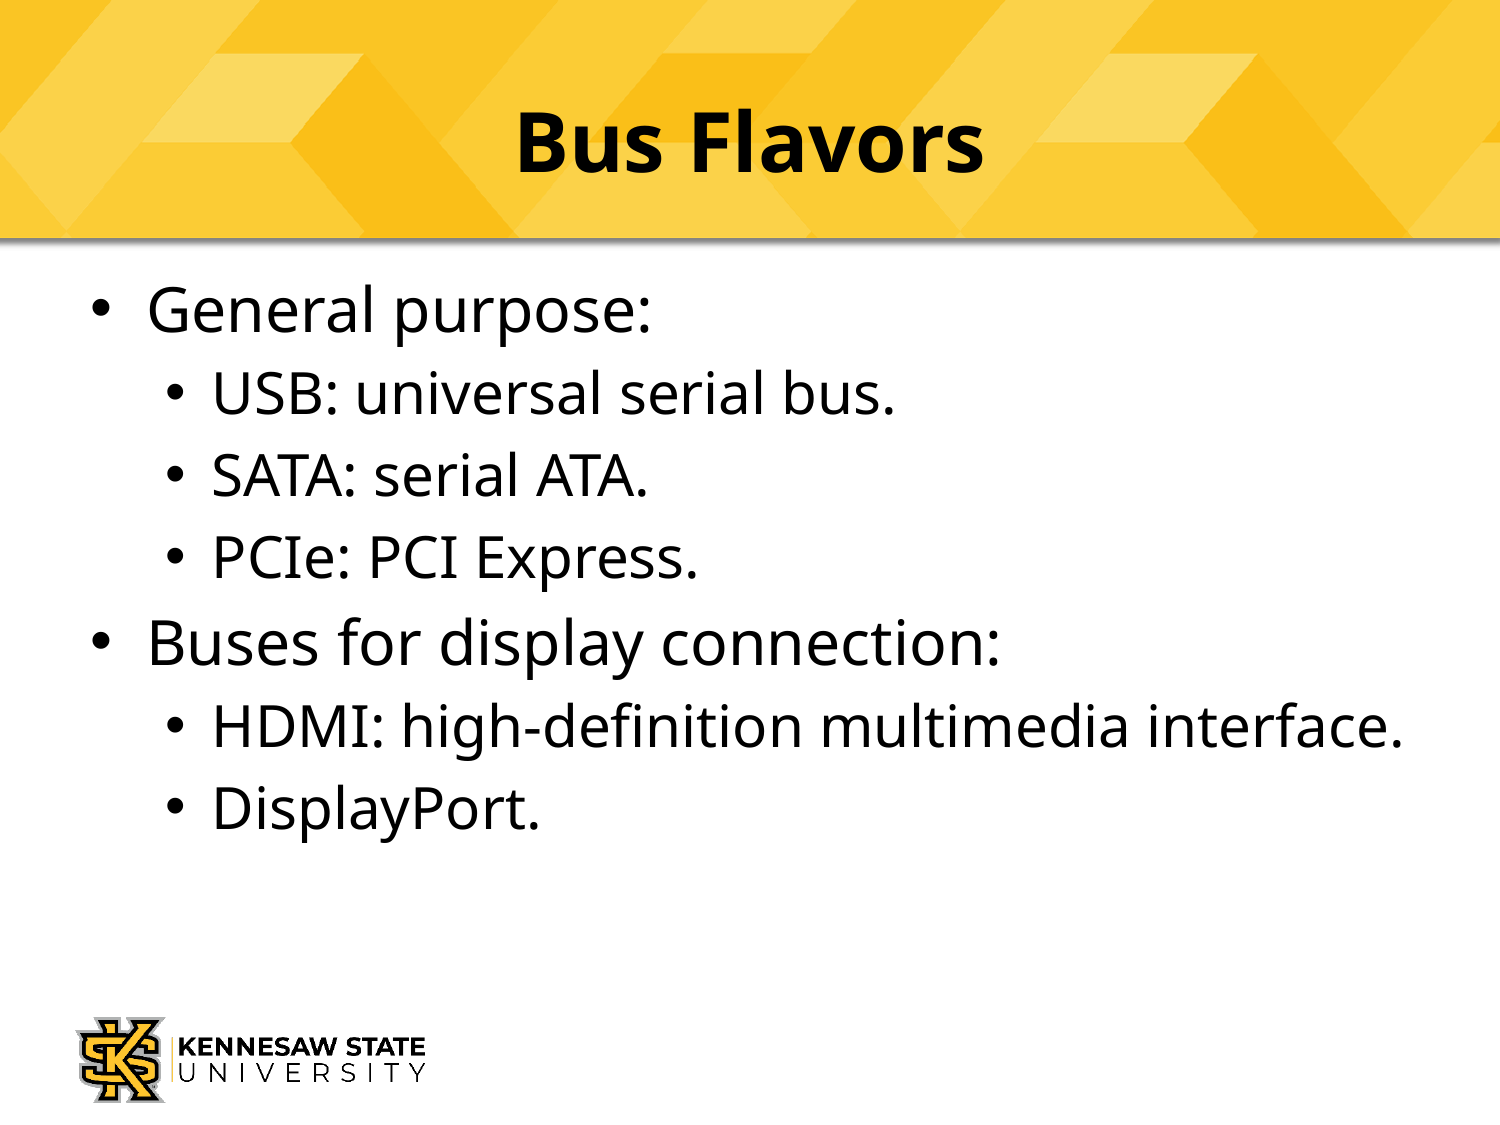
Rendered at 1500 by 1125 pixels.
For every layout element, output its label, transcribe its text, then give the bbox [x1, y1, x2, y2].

picture [75, 1017, 425, 1103]
title Bus Flavors [75, 45, 1425, 233]
picture [0, 0, 1500, 251]
list General purpose: USB: universal serial bus. SATA: serial ATA. PCIe: PCI Express. Buses for display connection: HDMI: high-definition multimedia interface. DisplayPort. [75, 262, 1425, 1005]
